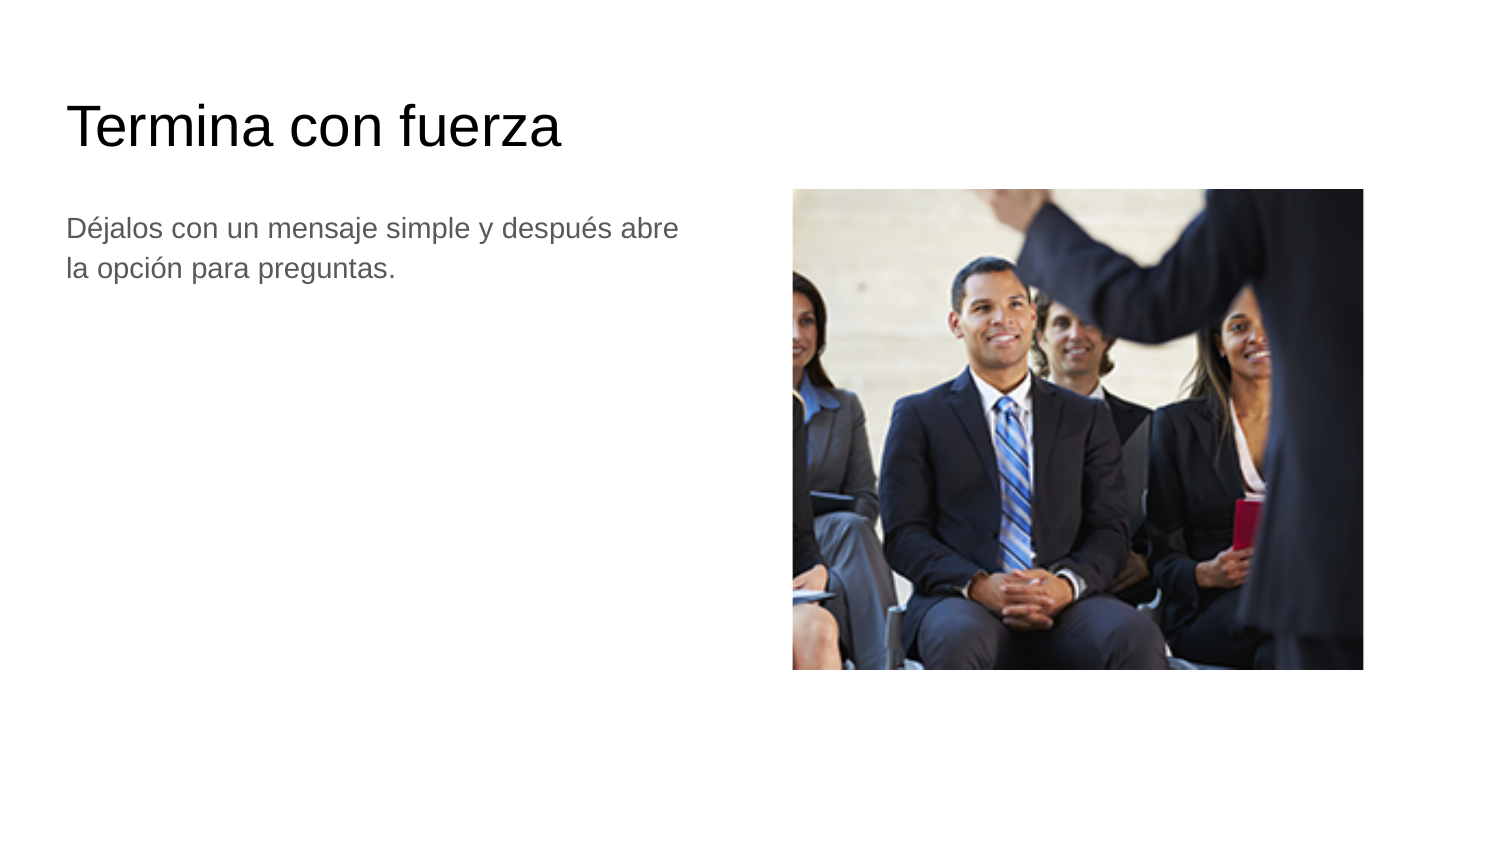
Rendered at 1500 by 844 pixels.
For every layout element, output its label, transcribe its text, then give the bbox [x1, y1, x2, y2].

list Déjalos con un mensaje simple y después abre la opción para preguntas. [51, 189, 708, 750]
title Termina con fuerza [51, 72, 1449, 167]
picture [792, 188, 1364, 670]
